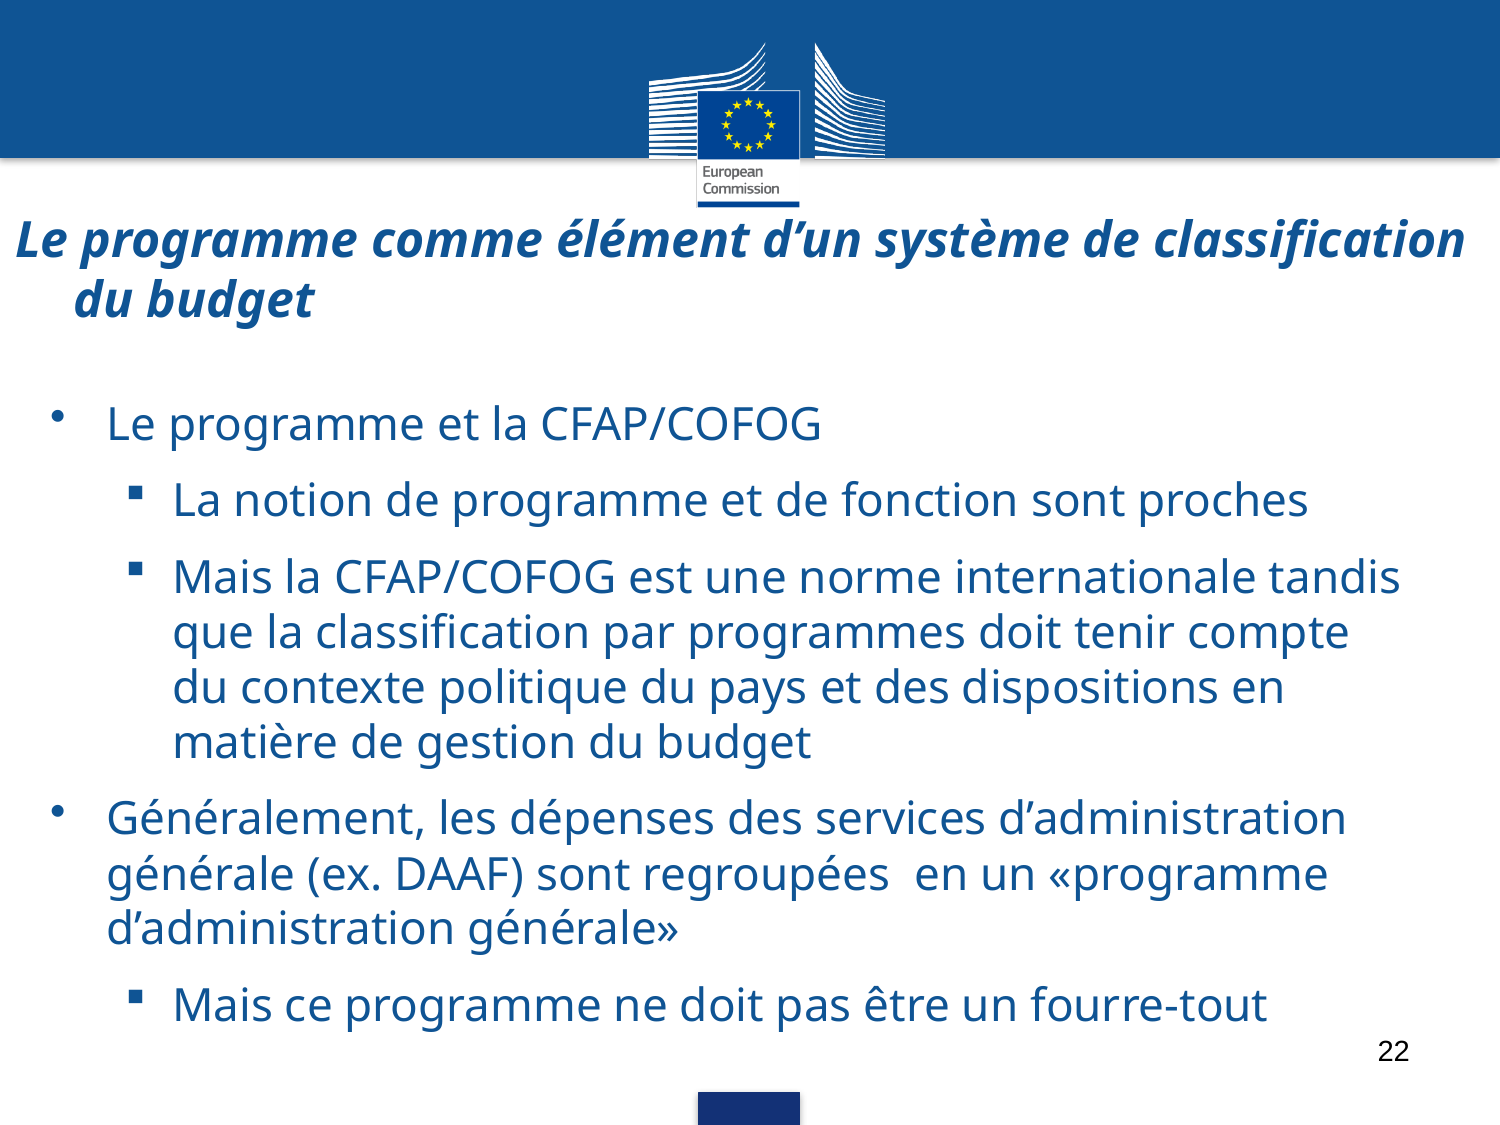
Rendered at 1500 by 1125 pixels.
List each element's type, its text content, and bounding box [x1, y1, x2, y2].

title Le programme comme élément d’un système de classification du budget [0, 222, 1500, 374]
list Le programme et la CFAP/COFOG La notion de programme et de fonction sont proches Mais la CFAP/COFOG est une norme internationale tandis que la classification par programmes doit tenir compte du contexte politique du pays et des dispositions en matière de gestion du budget Généralement, les dépenses des services d’administration générale (ex. DAAF) sont regroupées en un «programme d’administration générale» Mais ce programme ne doit pas être un fourre-tout [34, 386, 1419, 1049]
slide_number 22 [1074, 1024, 1426, 1103]
picture [649, 42, 885, 208]
